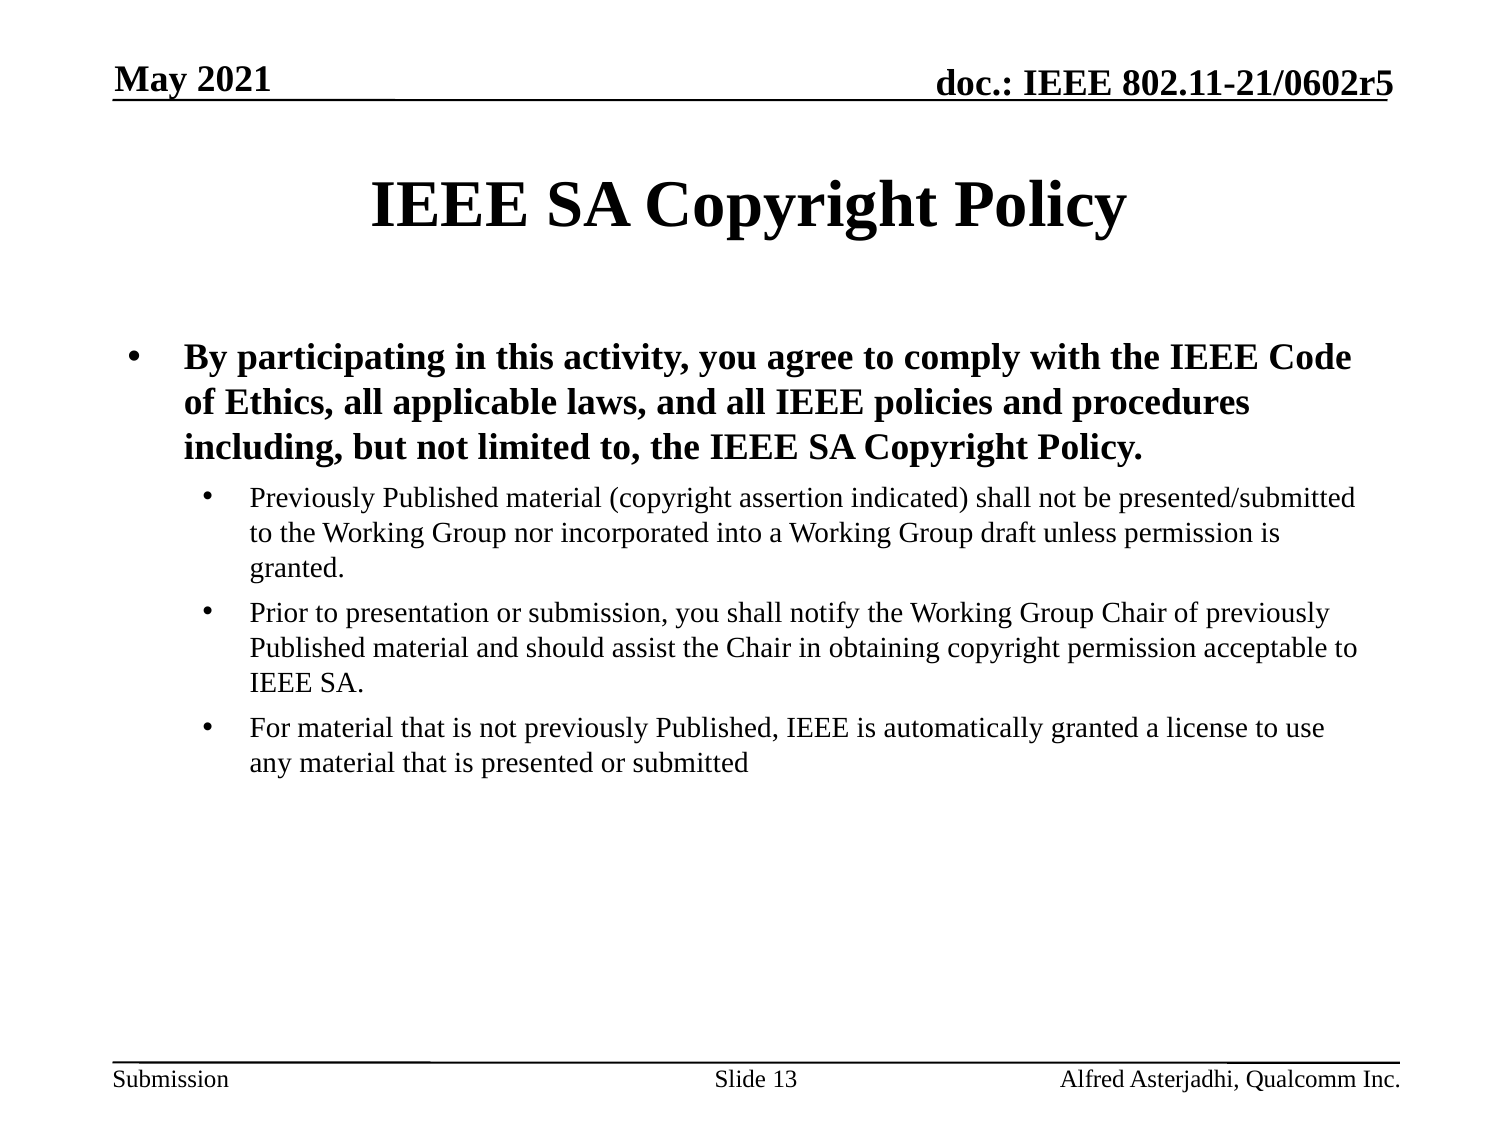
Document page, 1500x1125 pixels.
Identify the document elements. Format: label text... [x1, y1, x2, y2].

footer Alfred Asterjadhi, Qualcomm Inc. [878, 1061, 1402, 1093]
slide_number Slide 13 [712, 1061, 800, 1123]
list By participating in this activity, you agree to comply with the IEEE Code of Ethics, all applicable laws, and all IEEE policies and procedures including, but not limited to, the IEEE SA Copyright Policy. Previously Published material (copyright assertion indicated) shall not be presented/submitted to the Working Group nor incorporated into a Working Group draft unless permission is granted. Prior to presentation or submission, you shall notify the Working Group Chair of previously Published material and should assist the Chair in obtaining copyright permission acceptable to IEEE SA. For material that is not previously Published, IEEE is automatically granted a license to use any material that is presented or submitted [112, 324, 1388, 1000]
title IEEE SA Copyright Policy [112, 112, 1388, 288]
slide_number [114, 54, 423, 100]
